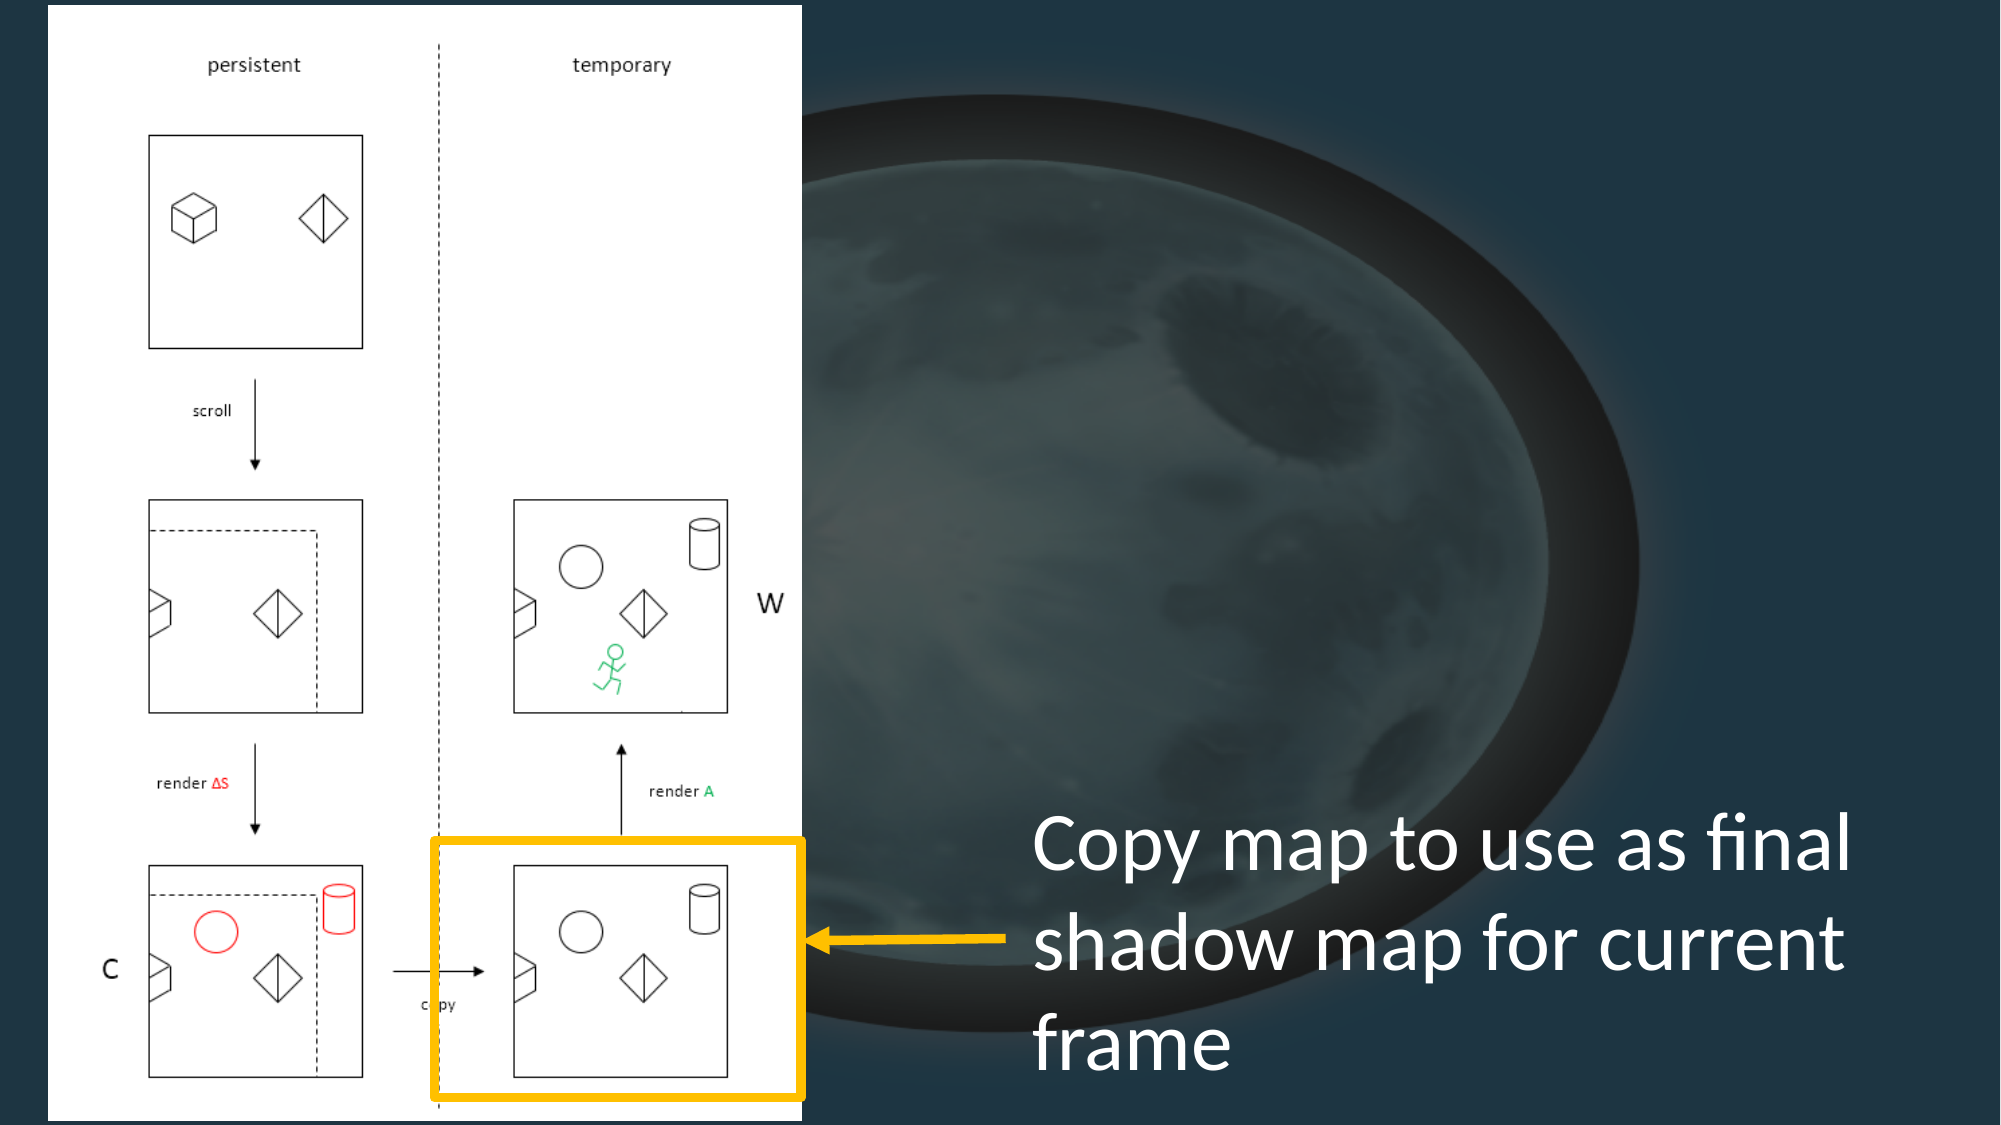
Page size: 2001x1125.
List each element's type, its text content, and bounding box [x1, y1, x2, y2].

text_box Copy map to use as final shadow map for current frame [1017, 779, 1930, 1095]
picture [0, 0, 2001, 1125]
